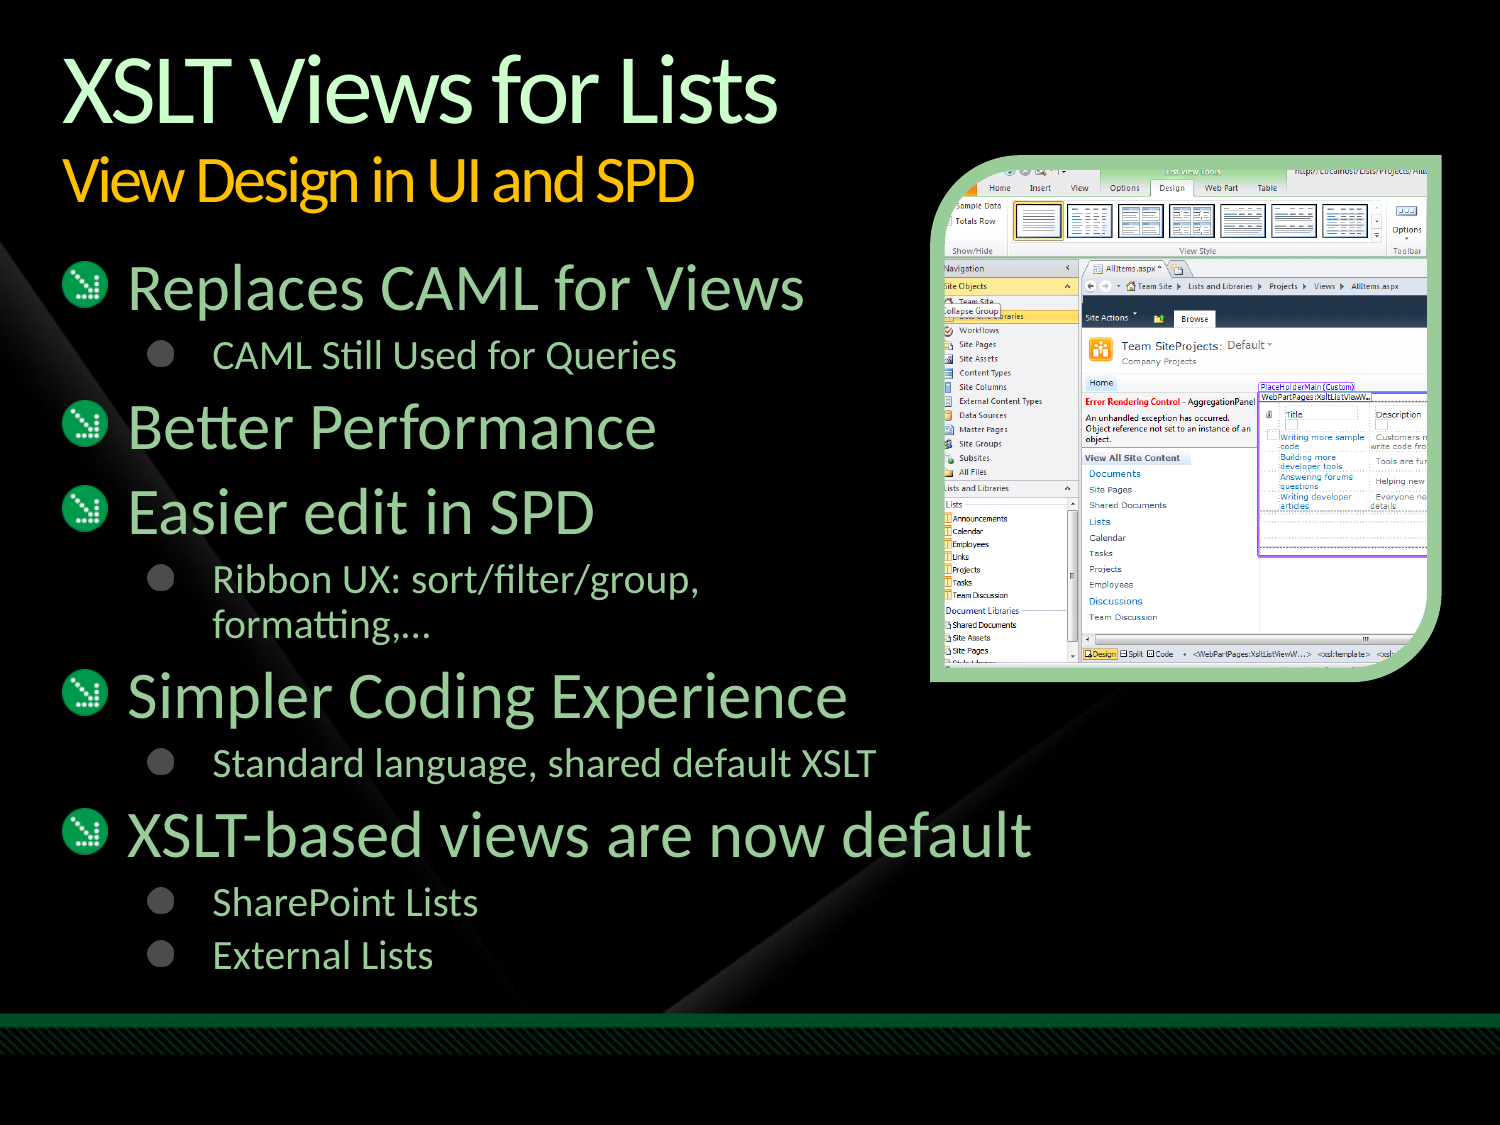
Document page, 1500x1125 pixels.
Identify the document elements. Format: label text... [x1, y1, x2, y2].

picture [0, 0, 1500, 1125]
list Replaces CAML for Views CAML Still Used for Queries Better Performance Easier edit in SPD Ribbon UX: sort/filter/group, conditional formatting,… Simpler Coding Experience Standard language, shared default XSLT XSLT-based views are now default SharePoint Lists External Lists [62, 253, 1450, 1066]
title XSLT Views for Lists View Design in UI and SPD [62, 37, 1438, 220]
